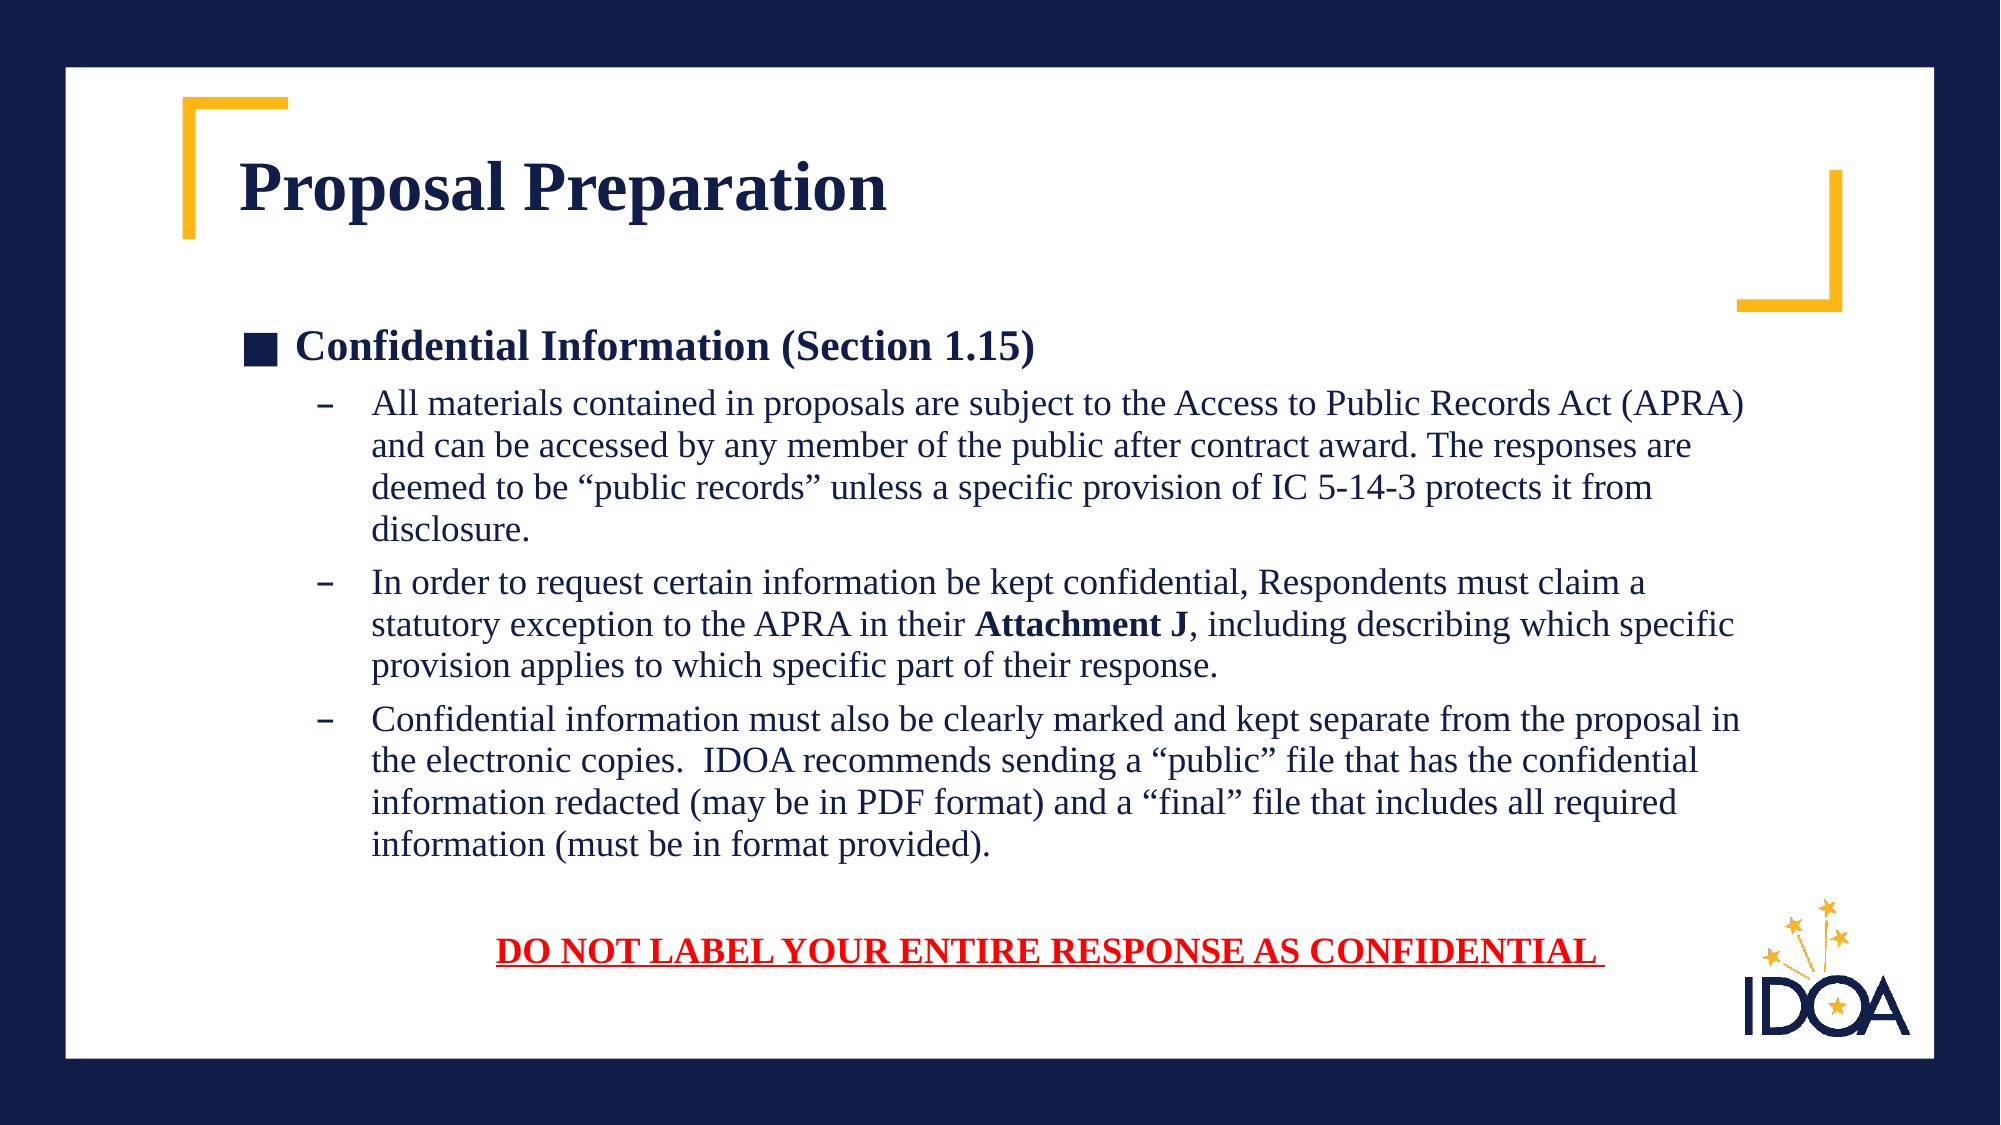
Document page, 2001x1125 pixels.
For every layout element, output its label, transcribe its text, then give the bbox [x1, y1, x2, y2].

picture [1702, 857, 1959, 1114]
list Confidential Information (Section 1.15) All materials contained in proposals are subject to the Access to Public Records Act (APRA) and can be accessed by any member of the public after contract award. The responses are deemed to be “public records” unless a specific provision of IC 5-14-3 protects it from disclosure. In order to request certain information be kept confidential, Respondents must claim a statutory exception to the APRA in their Attachment J, including describing which specific provision applies to which specific part of their response. Confidential information must also be clearly marked and kept separate from the proposal in the electronic copies. IDOA recommends sending a “public” file that has the confidential information redacted (may be in PDF format) and a “final” file that includes all required information (must be in format provided). DO NOT LABEL YOUR ENTIRE RESPONSE AS CONFIDENTIAL [225, 313, 1800, 983]
title Proposal Preparation [225, 142, 1800, 279]
